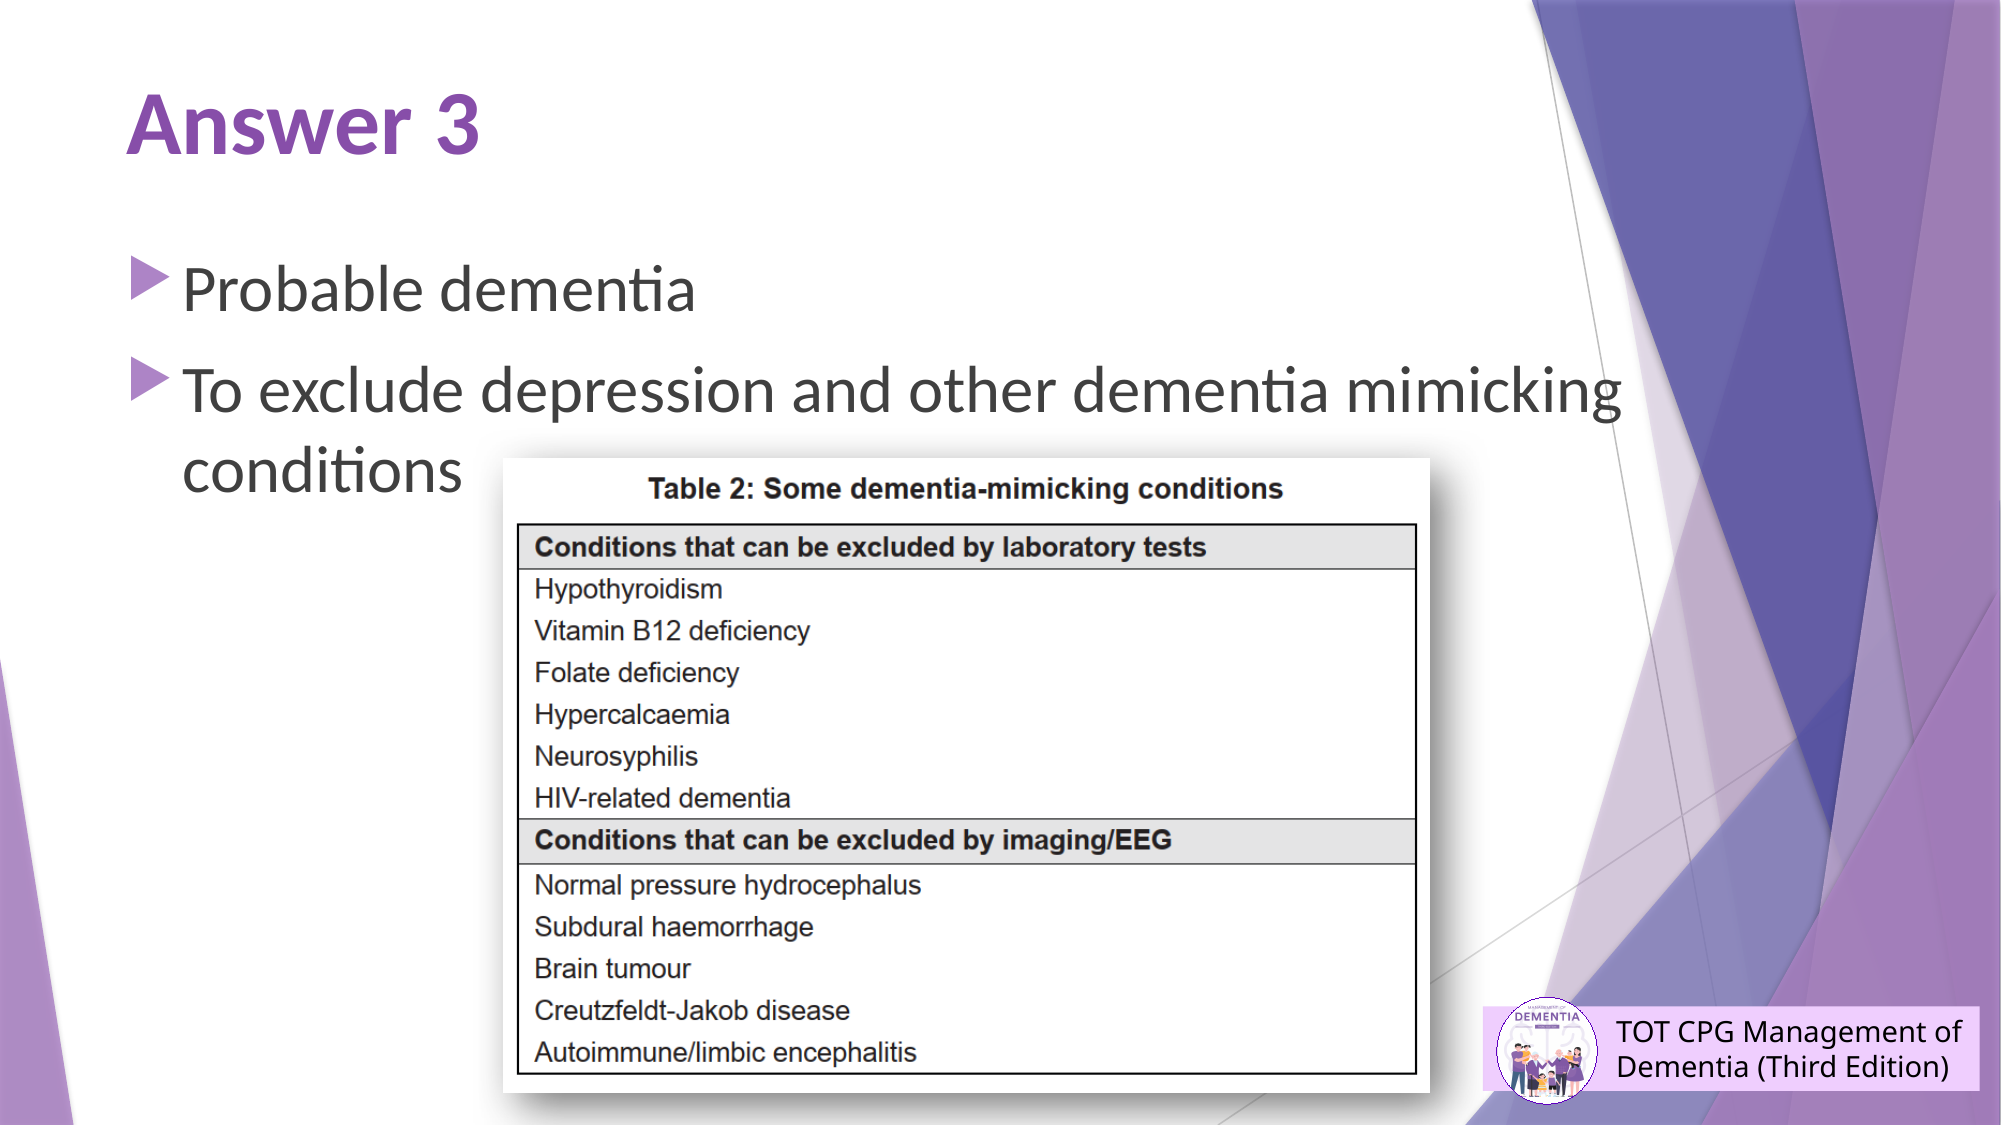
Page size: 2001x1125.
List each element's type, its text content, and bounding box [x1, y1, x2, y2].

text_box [1482, 996, 1981, 1105]
list Probable dementia To exclude depression and other dementia mimicking conditions [111, 237, 1677, 1034]
title Answer 3 [111, 55, 1522, 237]
picture [502, 457, 1430, 1093]
